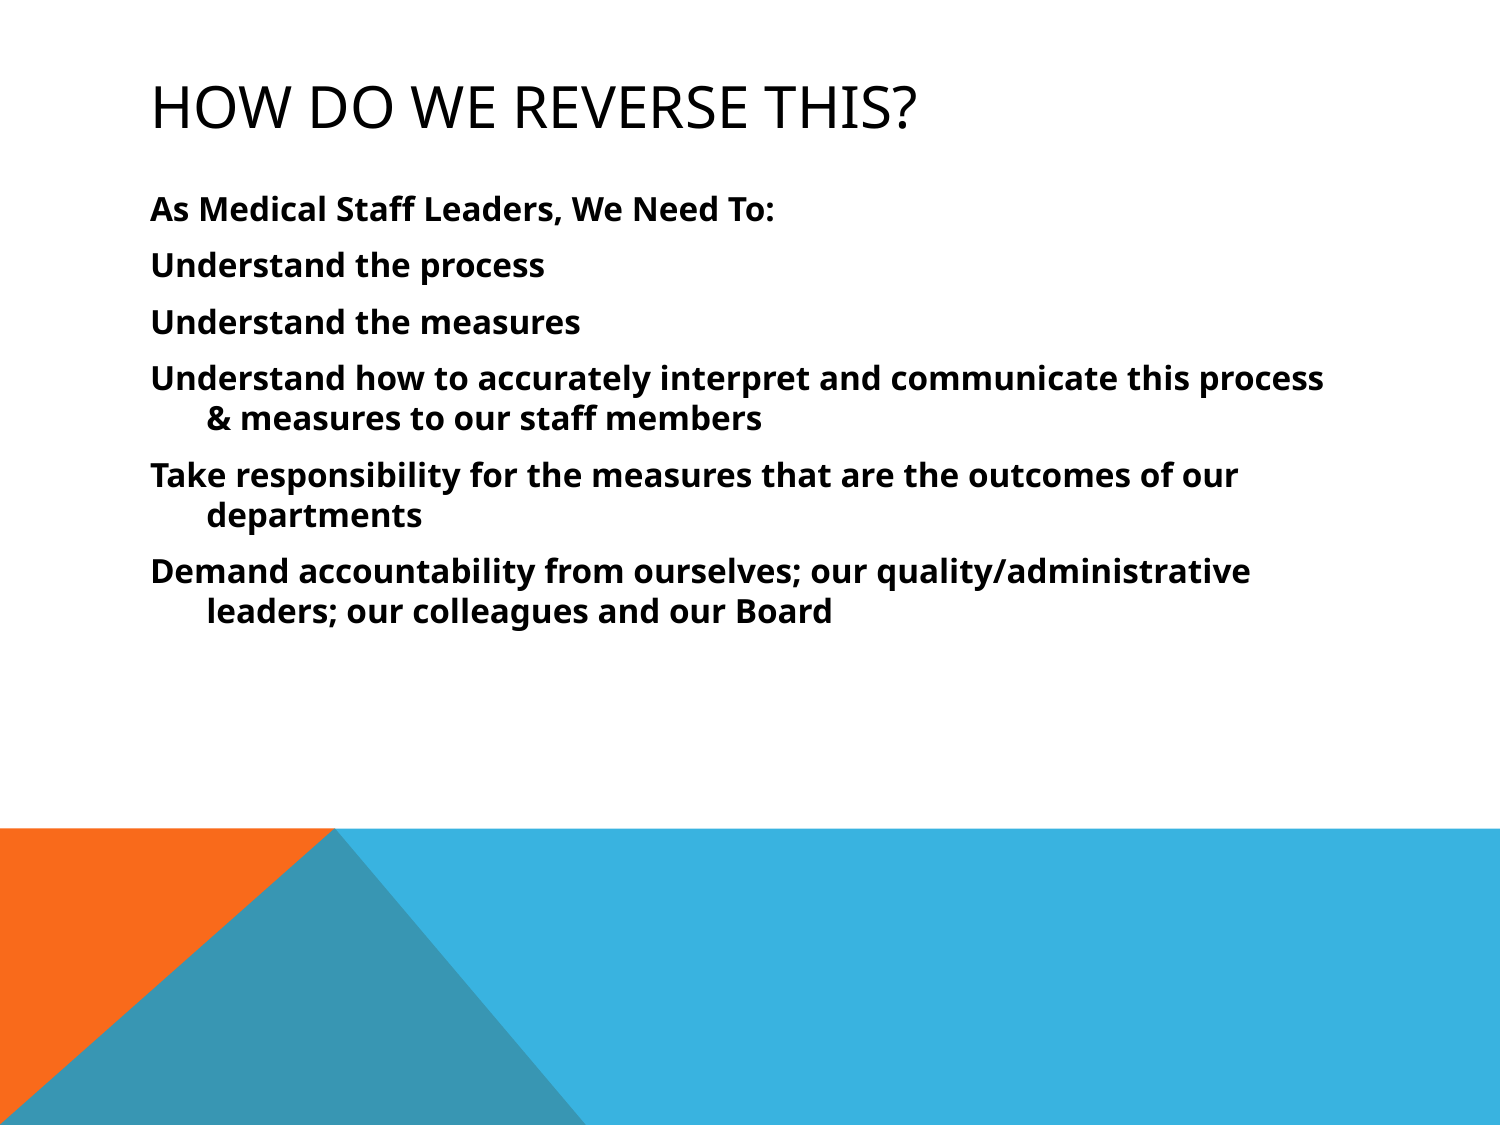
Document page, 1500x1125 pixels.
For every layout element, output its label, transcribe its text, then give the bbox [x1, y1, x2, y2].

title How Do We Reverse This? [135, 60, 1369, 150]
list As Medical Staff Leaders, We Need To: Understand the process Understand the measures Understand how to accurately interpret and communicate this process & measures to our staff members Take responsibility for the measures that are the outcomes of our departments Demand accountability from ourselves; our quality/administrative leaders; our colleagues and our Board [135, 180, 1369, 768]
